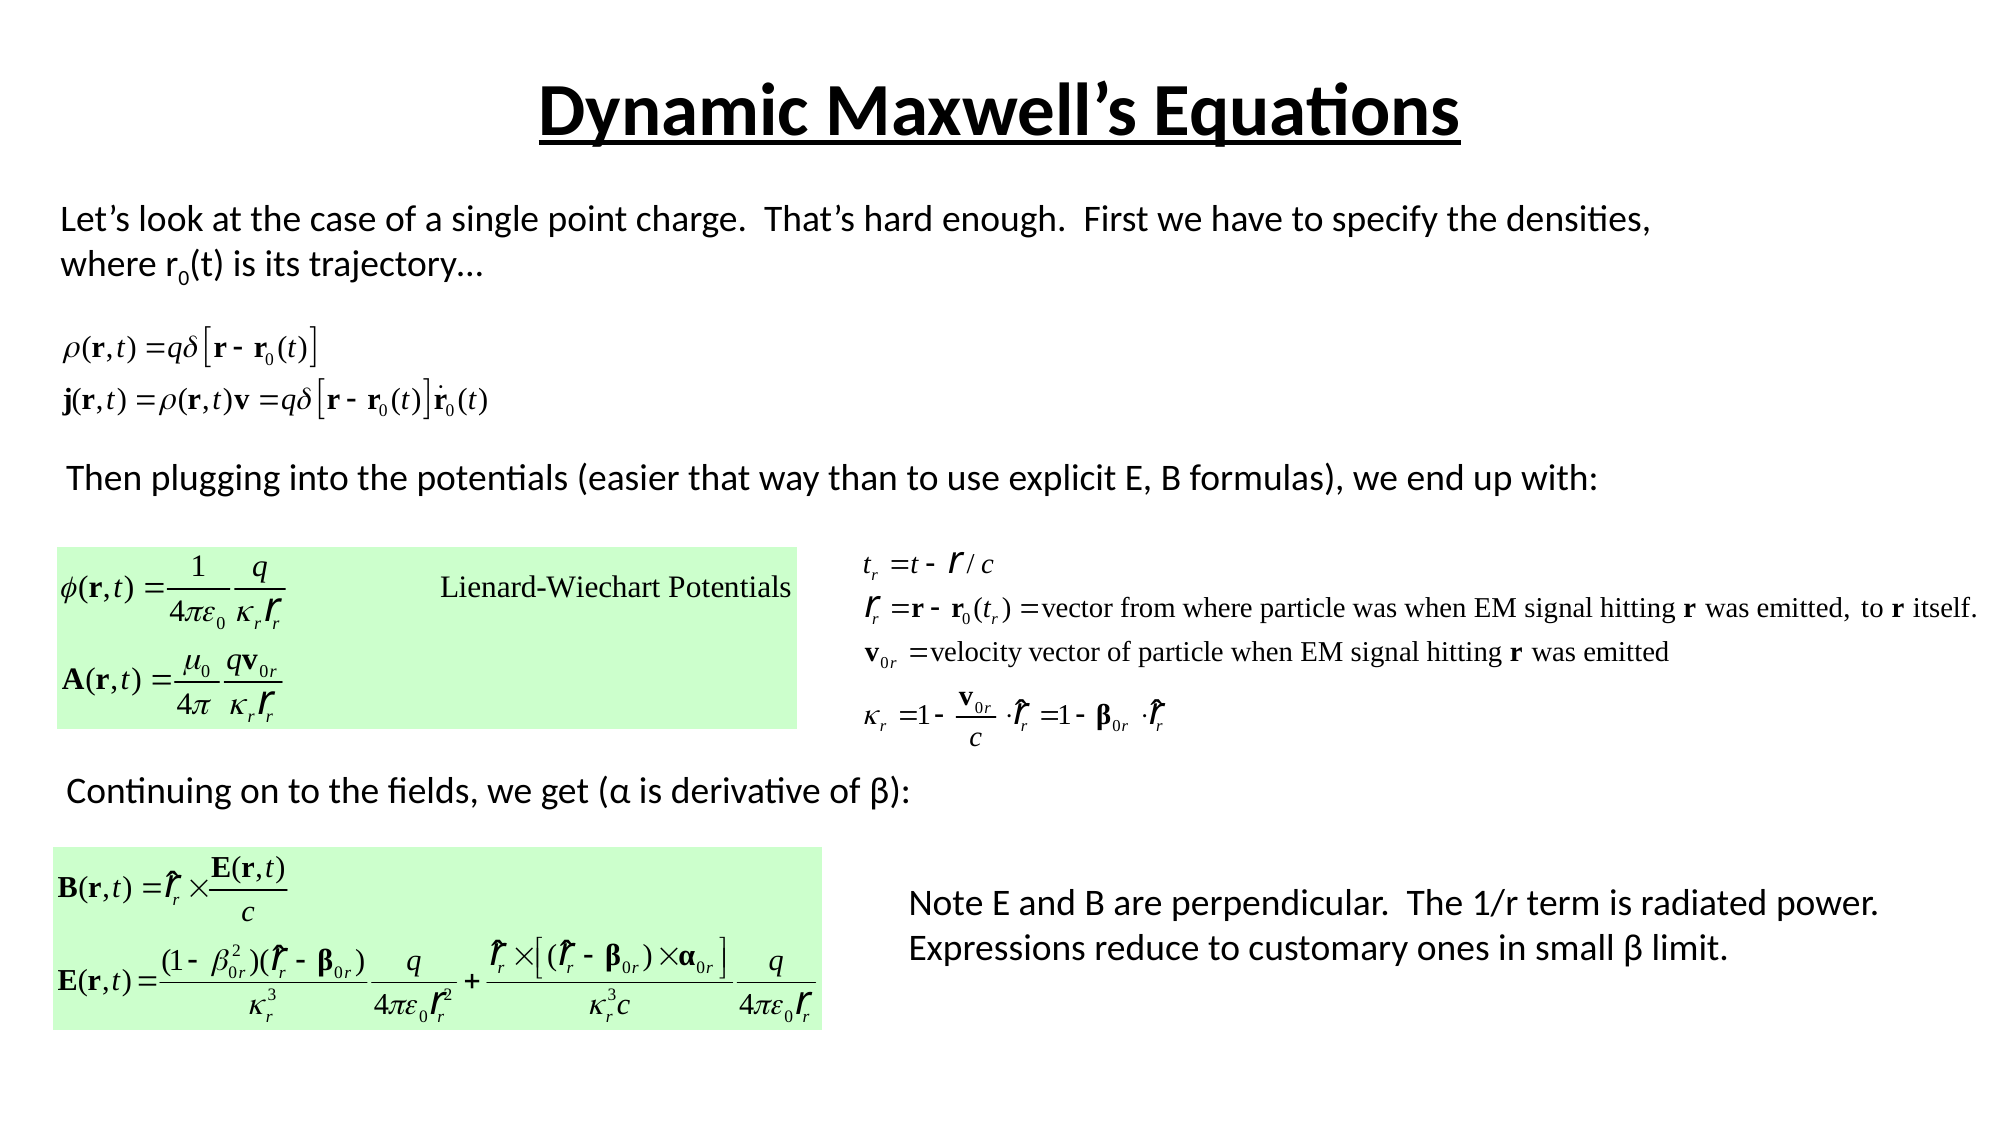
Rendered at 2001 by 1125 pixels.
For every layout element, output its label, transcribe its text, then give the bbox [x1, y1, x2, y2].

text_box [56, 324, 494, 427]
title Dynamic Maxwell’s Equations [249, 45, 1750, 160]
text_box Continuing on to the fields, we get (α is derivative of β): [51, 759, 926, 819]
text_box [56, 546, 797, 729]
text_box Then plugging into the potentials (easier that way than to use explicit E, B formulas), we end up with: [51, 445, 1616, 505]
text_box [53, 847, 823, 1030]
text_box Let’s look at the case of a single point charge. That’s hard enough. First we have to specify the densities, where r0(t) is its trajectory… [45, 186, 1684, 298]
text_box Note E and B are perpendicular. The 1/r term is radiated power. Expressions reduce to customary ones in small β limit. [893, 870, 1955, 976]
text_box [859, 545, 1983, 753]
